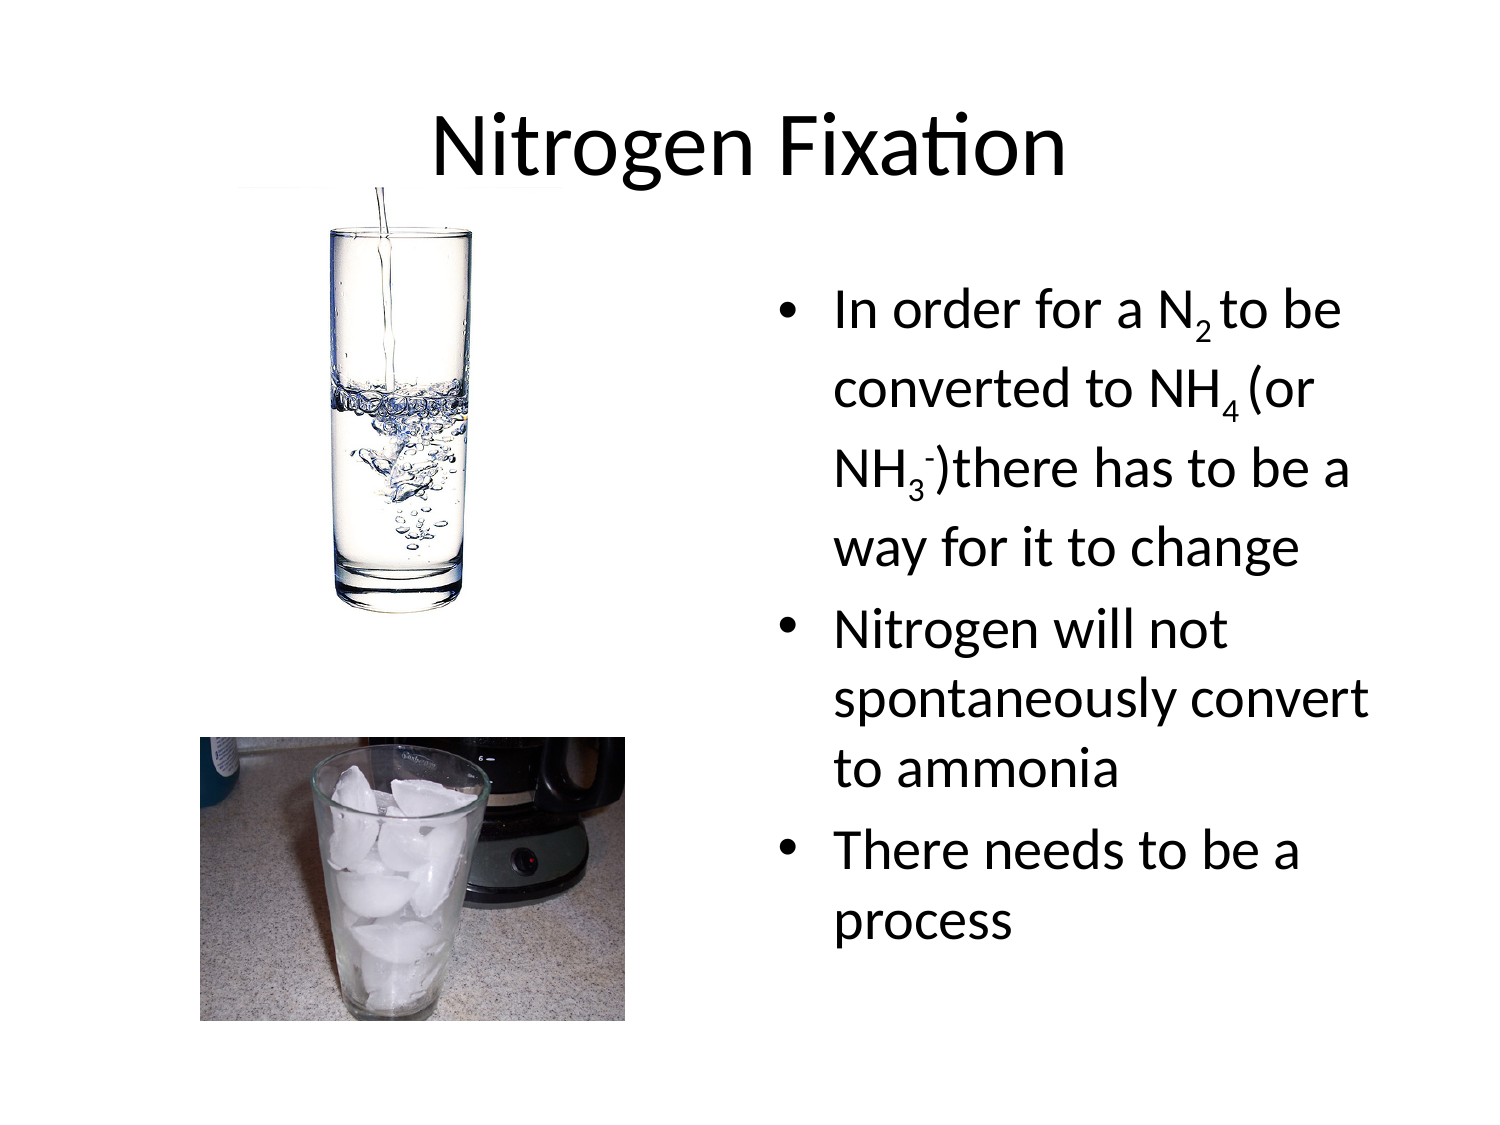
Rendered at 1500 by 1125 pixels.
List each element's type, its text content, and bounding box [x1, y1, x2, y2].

title Nitrogen Fixation [75, 45, 1425, 233]
picture [237, 187, 563, 621]
list In order for a N2 to be converted to NH4 (or NH3-)there has to be a way for it to change Nitrogen will not spontaneously convert to ammonia There needs to be a process [762, 262, 1425, 1005]
picture [199, 737, 625, 1021]
